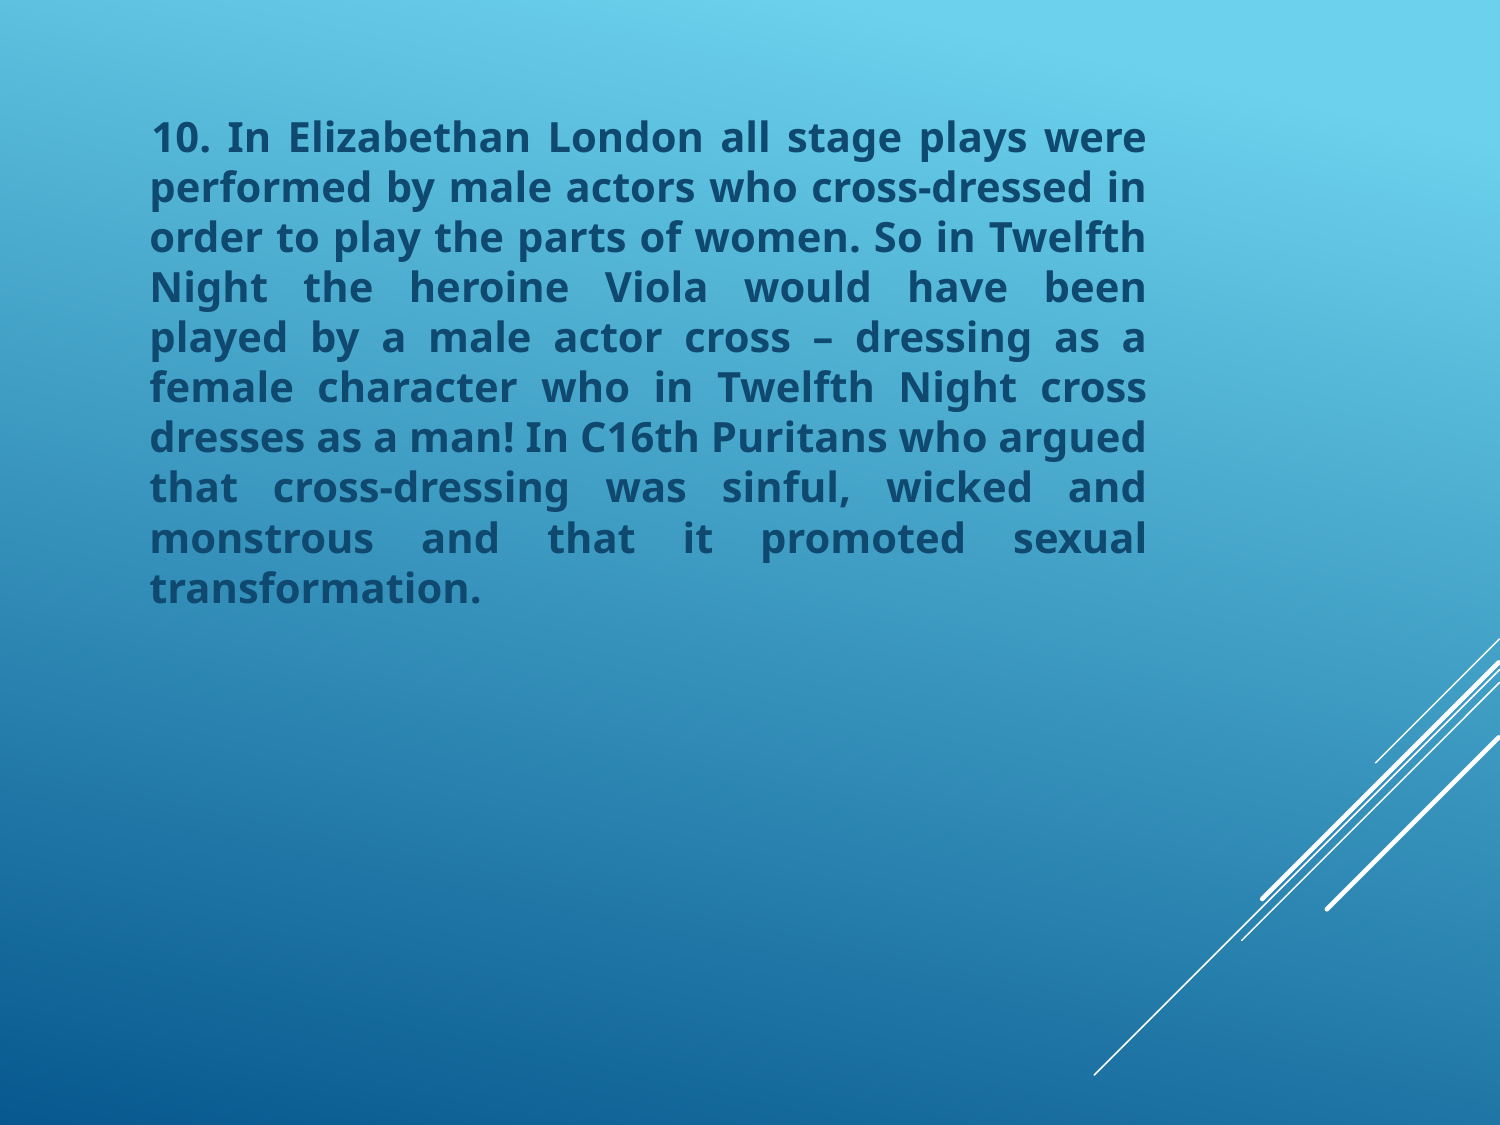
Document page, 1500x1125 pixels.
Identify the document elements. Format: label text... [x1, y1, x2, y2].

list 10. In Elizabethan London all stage plays were performed by male actors who cross-dressed in order to play the parts of women. So in Twelfth Night the heroine Viola would have been played by a male actor cross – dressing as a female character who in Twelfth Night cross dresses as a man! In C16th Puritans who argued that cross-dressing was sinful, wicked and monstrous and that it promoted sexual transformation. [87, 87, 1163, 706]
